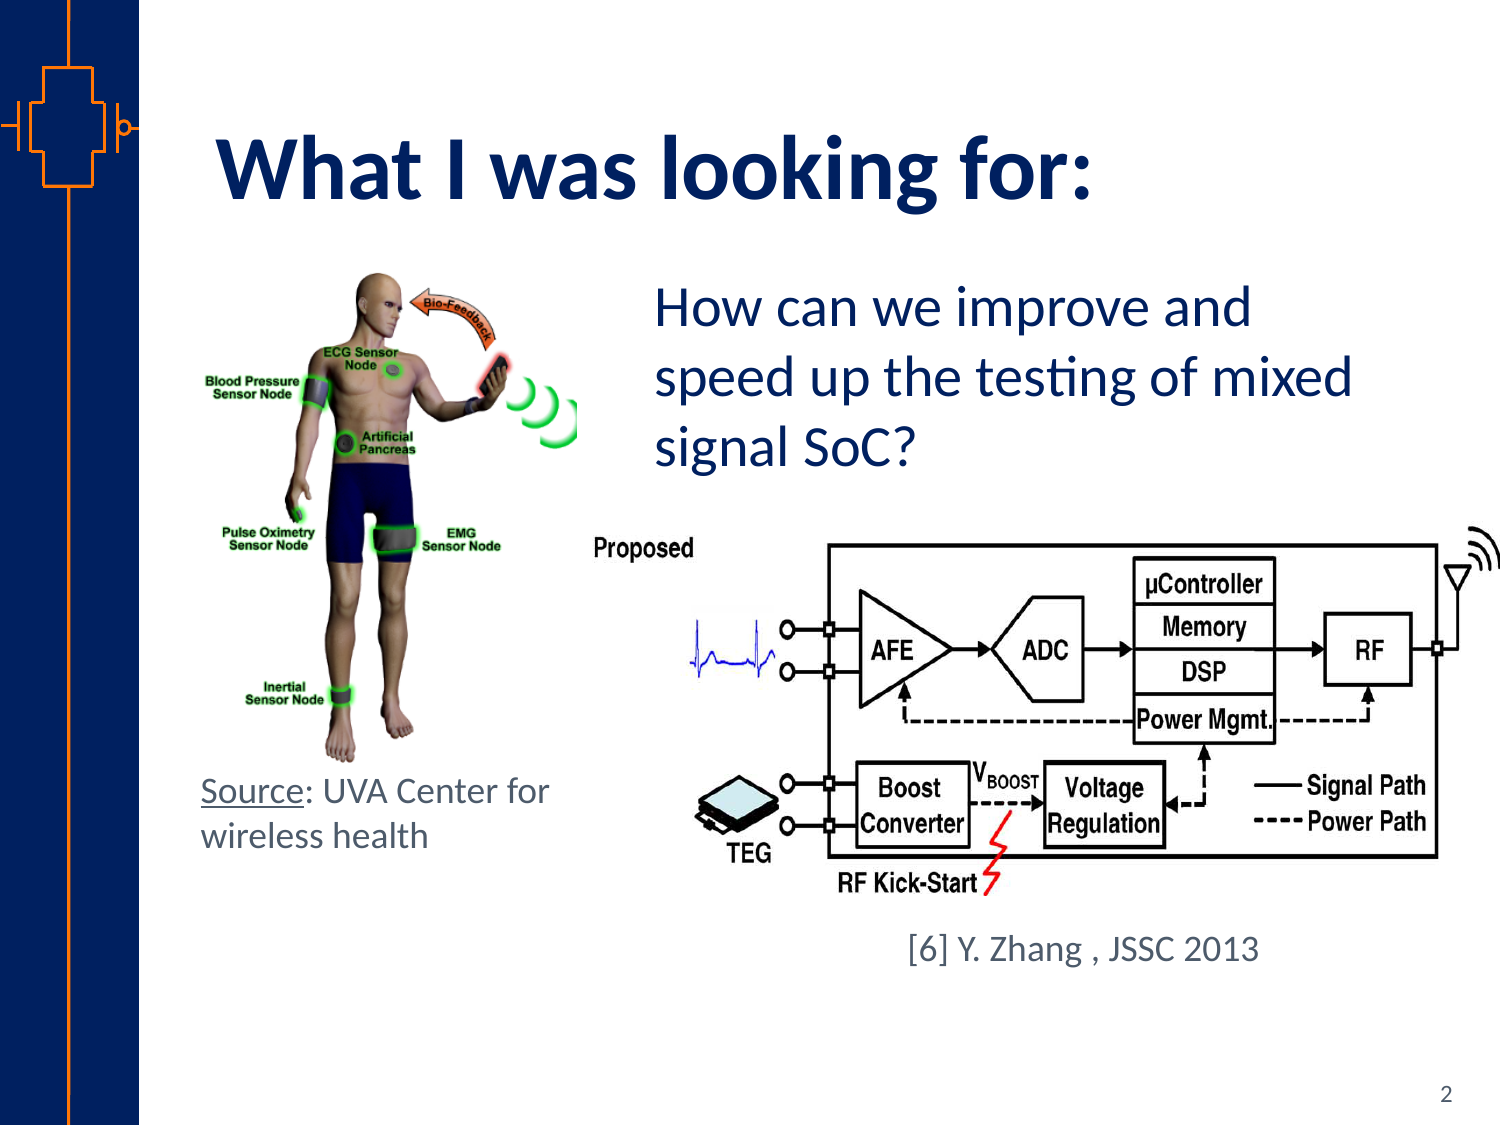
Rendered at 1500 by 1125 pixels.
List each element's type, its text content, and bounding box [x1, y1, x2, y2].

list How can we improve and speed up the testing of mixed signal SoC? [639, 260, 1406, 494]
text_box Source: UVA Center for wireless health [185, 758, 571, 864]
slide_number 2 [1425, 1062, 1488, 1123]
title What I was looking for: [200, 37, 1388, 225]
picture [582, 518, 1500, 896]
text_box [6] Y. Zhang , JSSC 2013 [892, 916, 1290, 976]
picture [201, 267, 578, 771]
